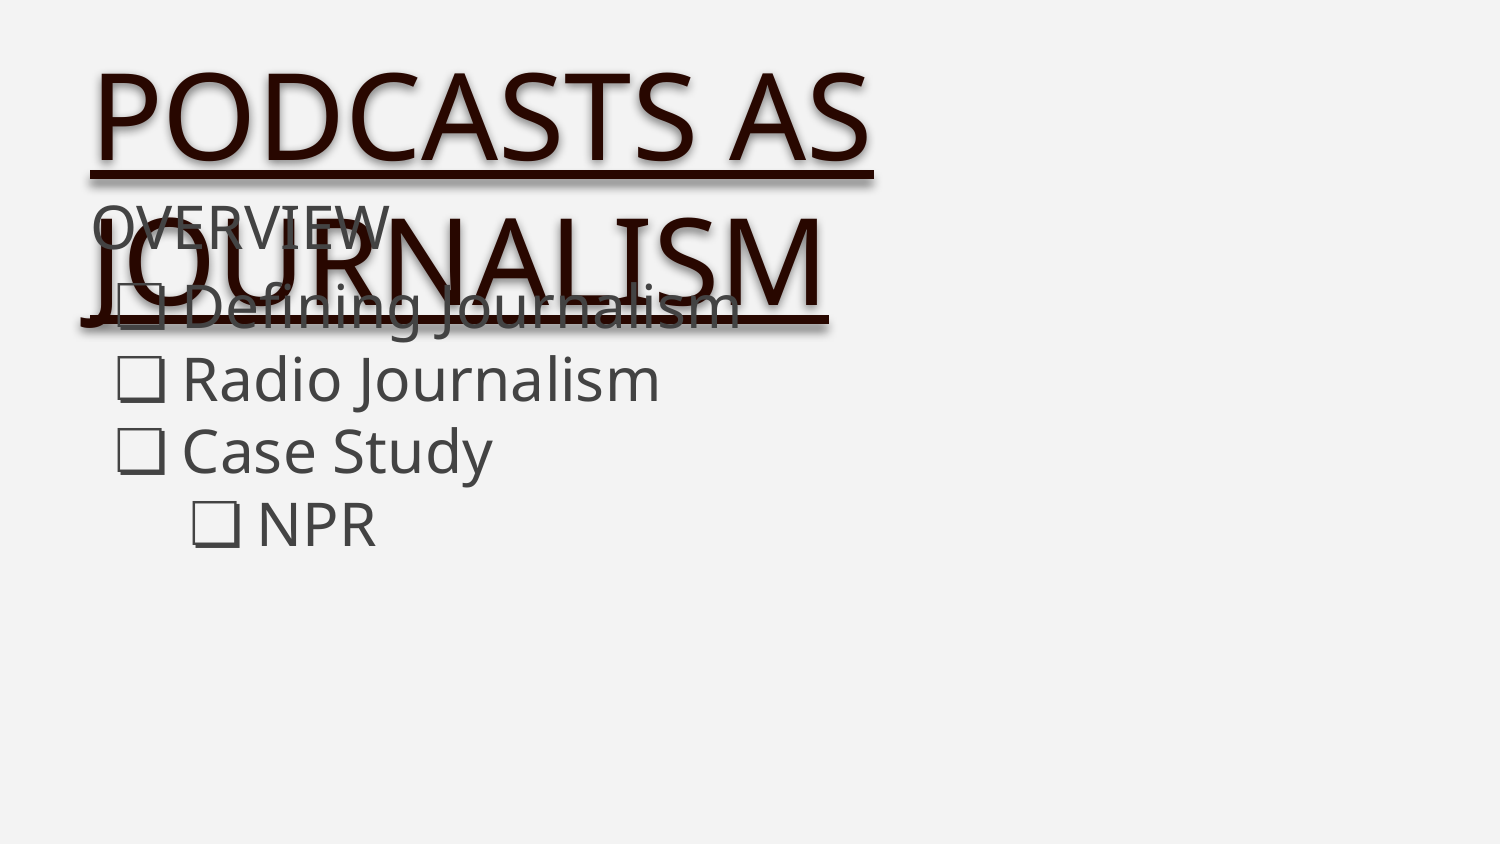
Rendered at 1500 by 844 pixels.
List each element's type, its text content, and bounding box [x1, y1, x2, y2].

text_box Defining Journalism Radio Journalism Case Study NPR [91, 253, 1425, 844]
text_box PODCASTS AS JOURNALISM [75, 24, 1425, 174]
text_box OVERVIEW [75, 174, 1425, 247]
